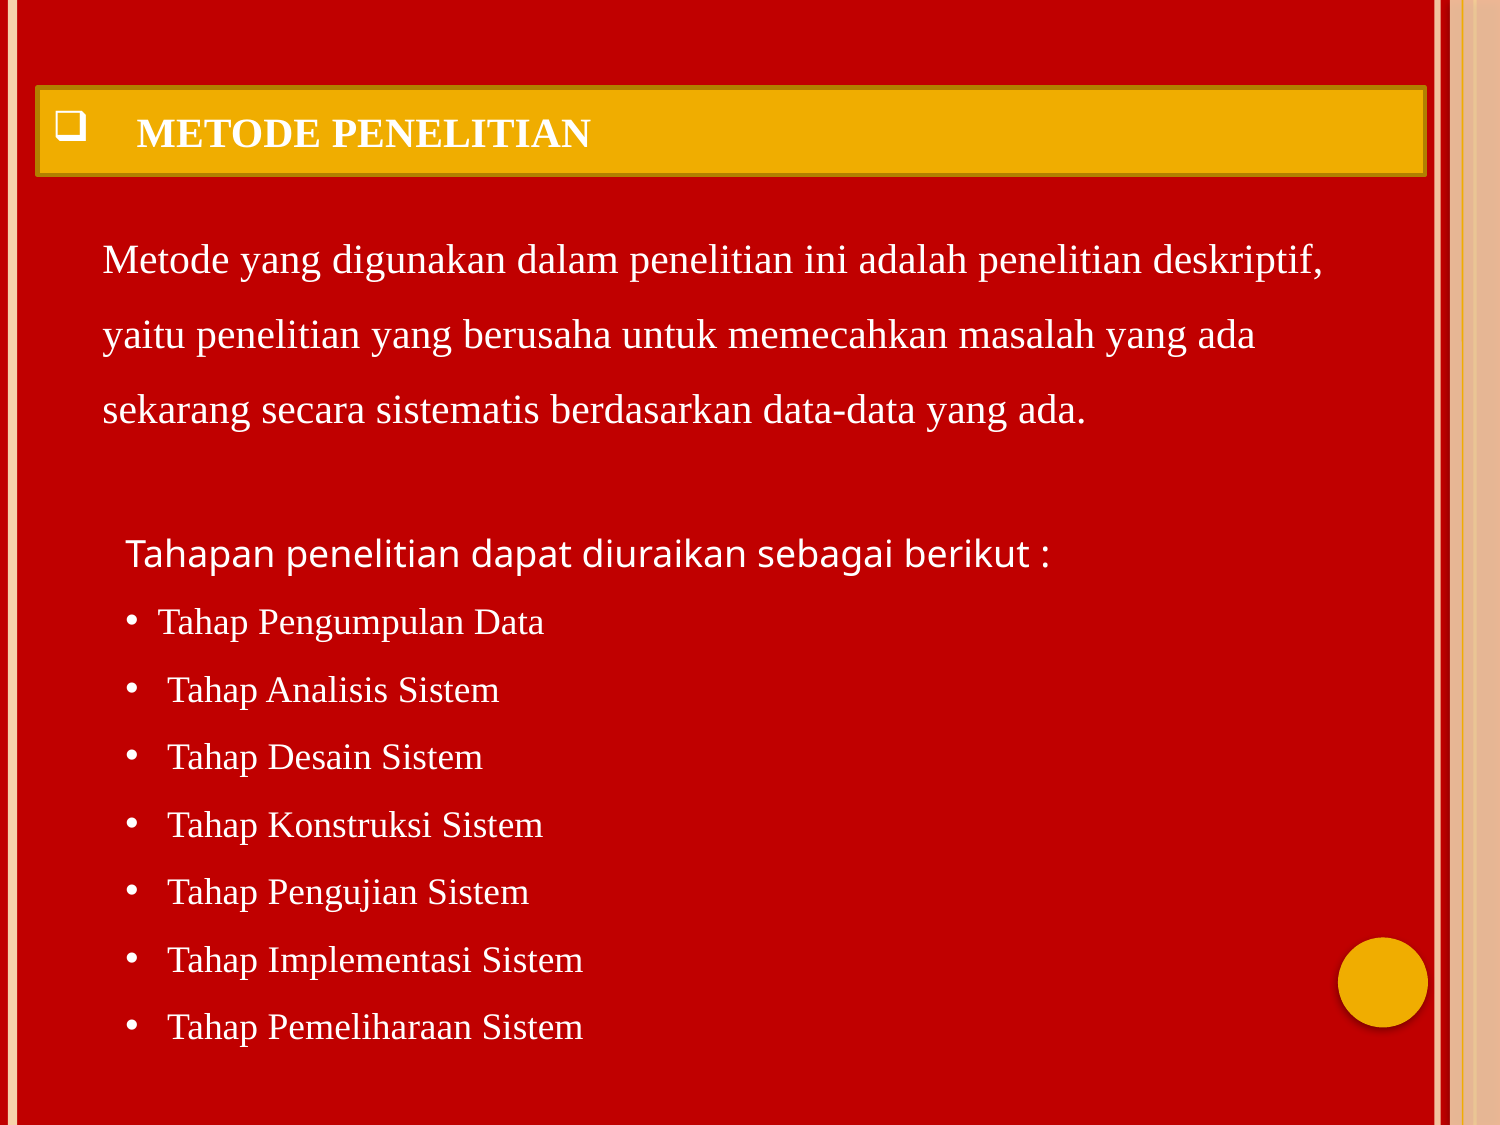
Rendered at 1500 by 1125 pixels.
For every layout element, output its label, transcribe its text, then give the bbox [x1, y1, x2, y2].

text_box Tahapan penelitian dapat diuraikan sebagai berikut : Tahap Pengumpulan Data Tahap Analisis Sistem Tahap Desain Sistem Tahap Konstruksi Sistem Tahap Pengujian Sistem Tahap Implementasi Sistem Tahap Pemeliharaan Sistem [110, 499, 1066, 1055]
text_box METODE PENELITIAN [35, 85, 1427, 177]
text_box Metode yang digunakan dalam penelitian ini adalah penelitian deskriptif, yaitu penelitian yang berusaha untuk memecahkan masalah yang ada sekarang secara sistematis berdasarkan data-data yang ada. [87, 199, 1388, 440]
